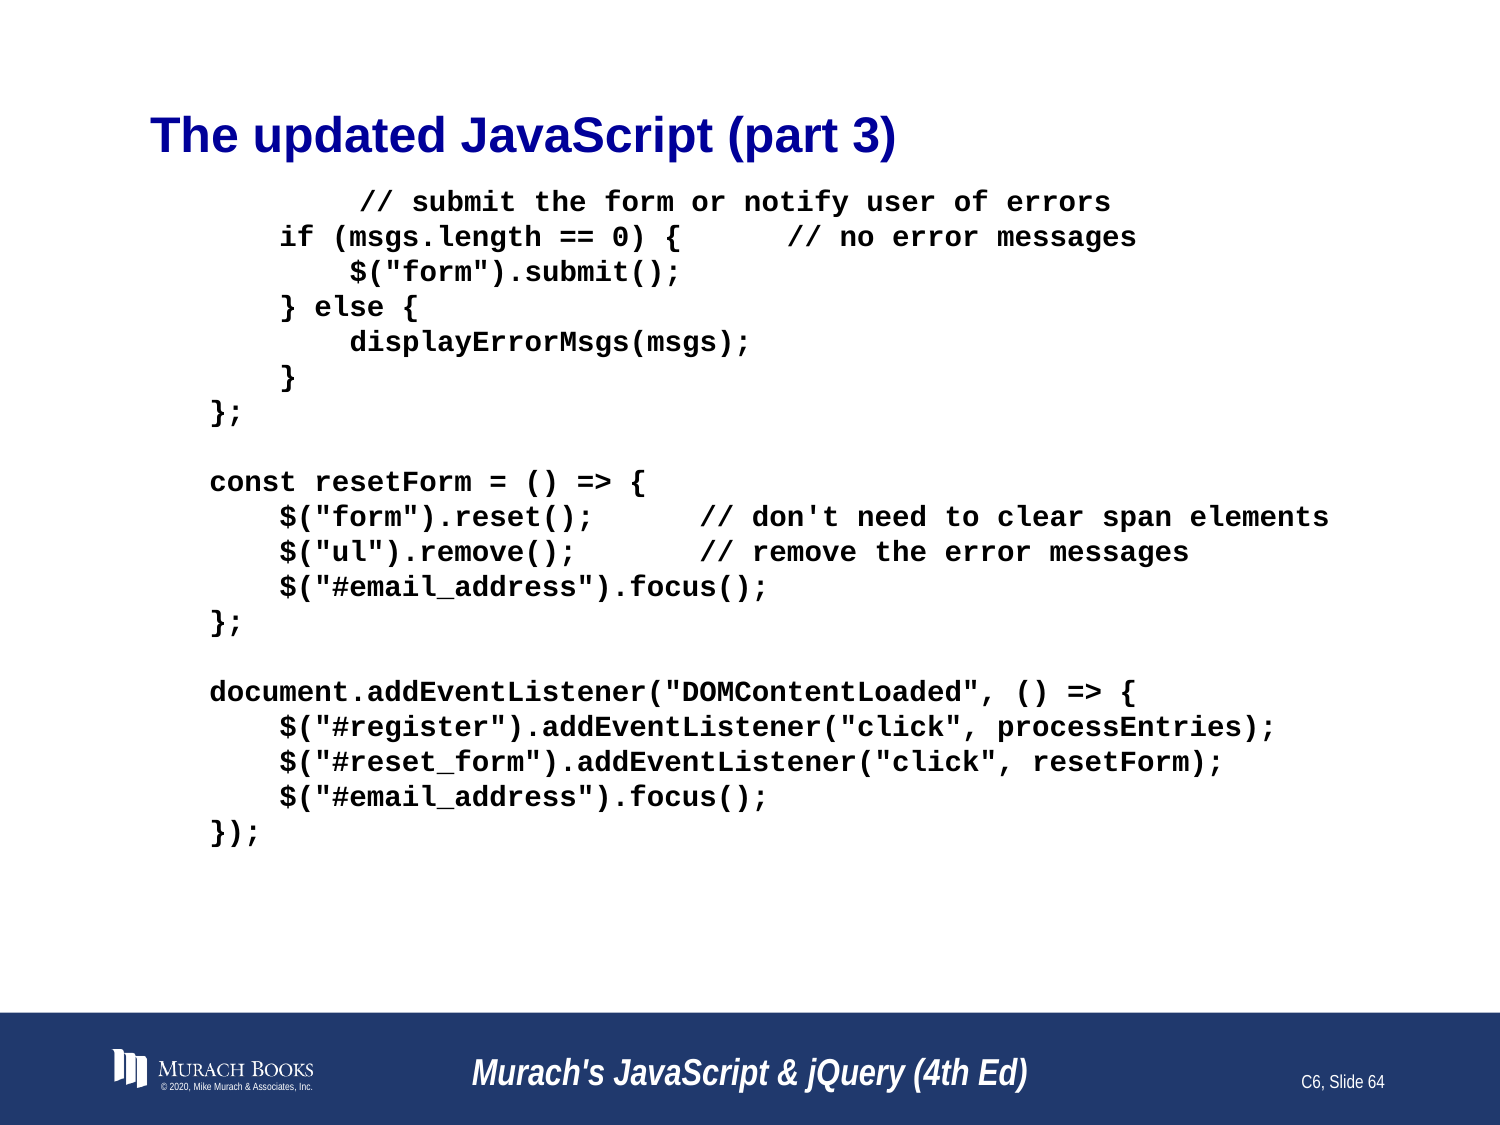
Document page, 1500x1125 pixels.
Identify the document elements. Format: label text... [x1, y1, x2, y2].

slide_number C6, Slide 64 [1087, 1025, 1400, 1100]
list // submit the form or notify user of errors if (msgs.length == 0) { // no error messages $("form").submit(); } else { displayErrorMsgs(msgs); } }; const resetForm = () => { $("form").reset(); // don't need to clear span elements $("ul").remove(); // remove the error messages $("#email_address").focus(); }; document.addEventListener("DOMContentLoaded", () => { $("#register").addEventListener("click", processEntries); $("#reset_form").addEventListener("click", resetForm); $("#email_address").focus(); }); [137, 174, 1350, 975]
title The updated JavaScript (part 3) [150, 102, 1350, 164]
slide_number Murach's JavaScript & jQuery (4th Ed) [463, 1025, 1050, 1100]
footer © 2020, Mike Murach & Associates, Inc. [12, 1025, 463, 1100]
